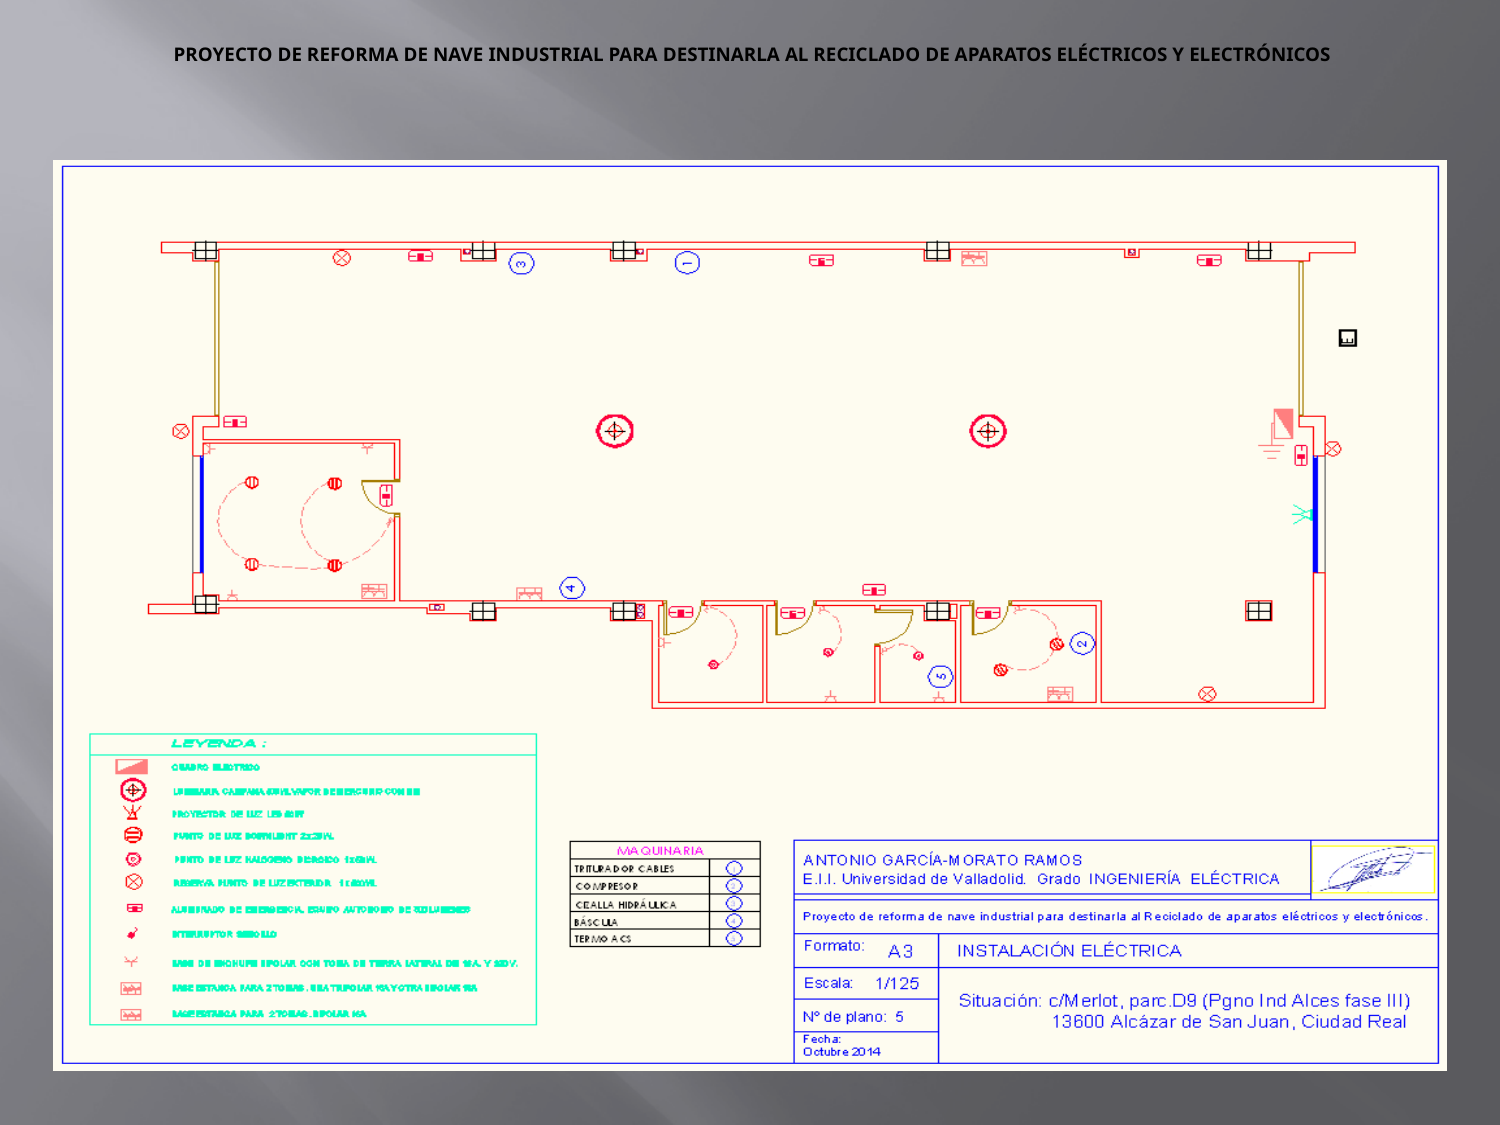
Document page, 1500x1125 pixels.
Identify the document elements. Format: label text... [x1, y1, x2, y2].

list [52, 160, 1448, 1071]
title PROYECTO DE REFORMA DE NAVE INDUSTRIAL PARA DESTINARLA AL RECICLADO DE APARATOS ELÉCTRICOS Y ELECTRÓNICOS [76, 30, 1427, 76]
